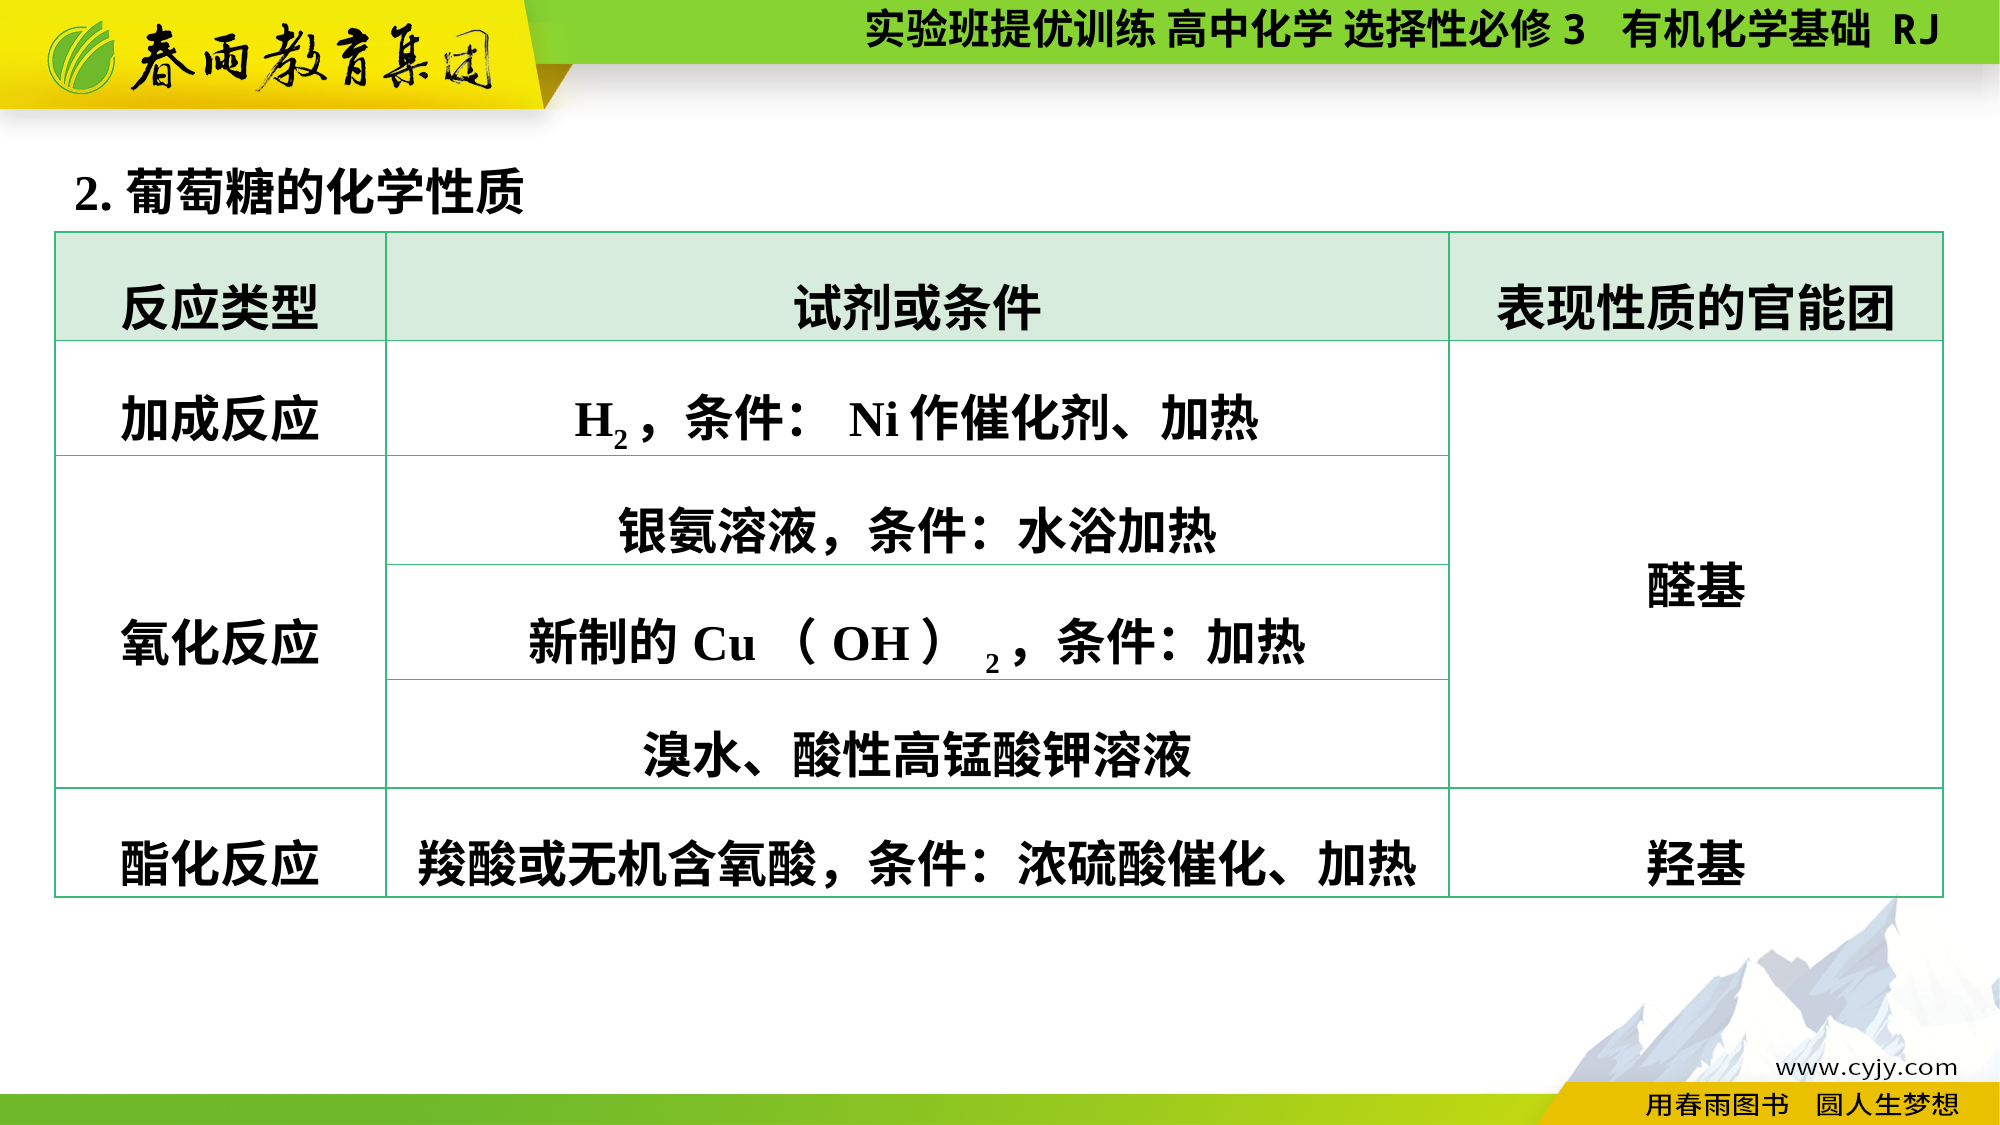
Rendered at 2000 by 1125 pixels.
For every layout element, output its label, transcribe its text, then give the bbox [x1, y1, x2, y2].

table_cell 加成反应 [56, 341, 385, 455]
table_cell 羧酸或无机含氧酸，条件：浓硫酸催化、加热 [387, 789, 1448, 896]
table_cell H2，条件：Ni作催化剂、加热 [387, 341, 1448, 455]
table_cell 银氨溶液，条件：水浴加热 [387, 456, 1448, 564]
table_cell 溴水、酸性高锰酸钾溶液 [387, 680, 1448, 787]
table_cell 醛基 [1450, 341, 1942, 787]
table_header 反应类型 [56, 233, 385, 340]
table_header 试剂或条件 [387, 233, 1448, 340]
table_cell 酯化反应 [56, 789, 385, 896]
list 2.葡萄糖的化学性质 [59, 122, 1944, 217]
table_cell 羟基 [1450, 789, 1942, 896]
table_header 表现性质的官能团 [1450, 233, 1942, 340]
table_cell 氧化反应 [56, 456, 385, 787]
table_cell 新制的Cu（OH）2，条件：加热 [387, 565, 1448, 679]
picture [0, 0, 2000, 1125]
